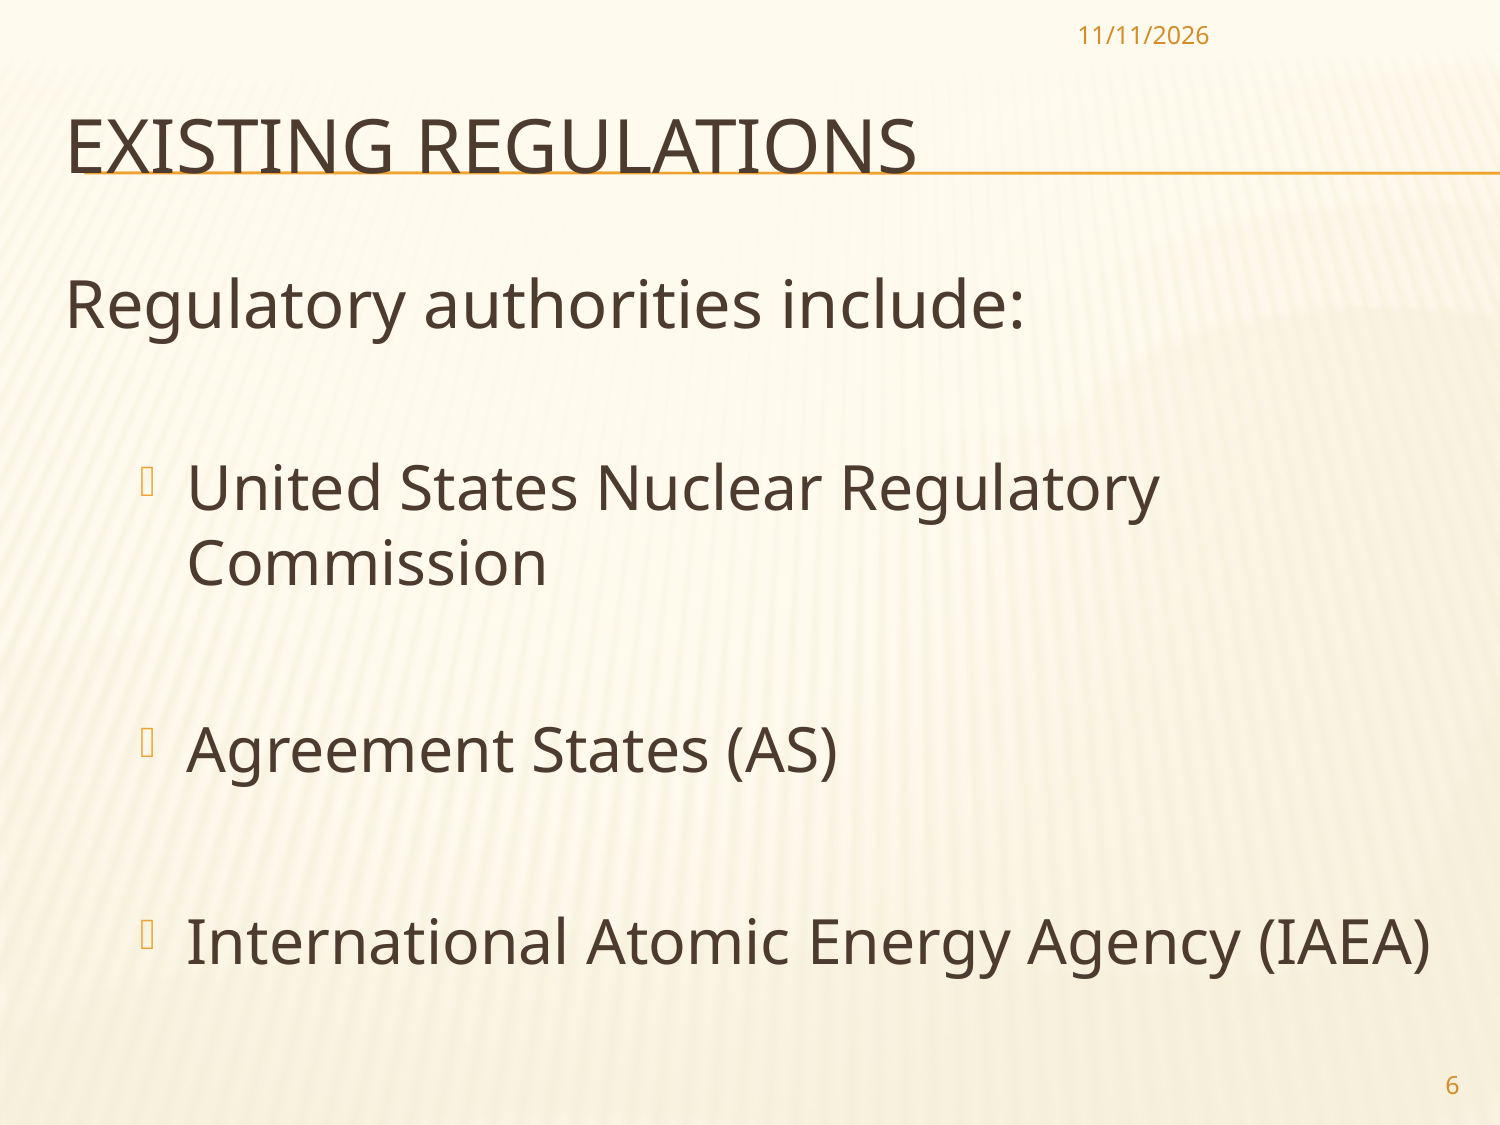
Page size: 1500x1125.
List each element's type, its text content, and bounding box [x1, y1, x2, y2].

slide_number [1062, 12, 1475, 60]
slide_number 6 [1350, 1061, 1475, 1103]
title Existing Regulations [50, 75, 1475, 213]
list Regulatory authorities include: United States Nuclear Regulatory Commission Agreement States (AS) International Atomic Energy Agency (IAEA) [50, 254, 1475, 998]
